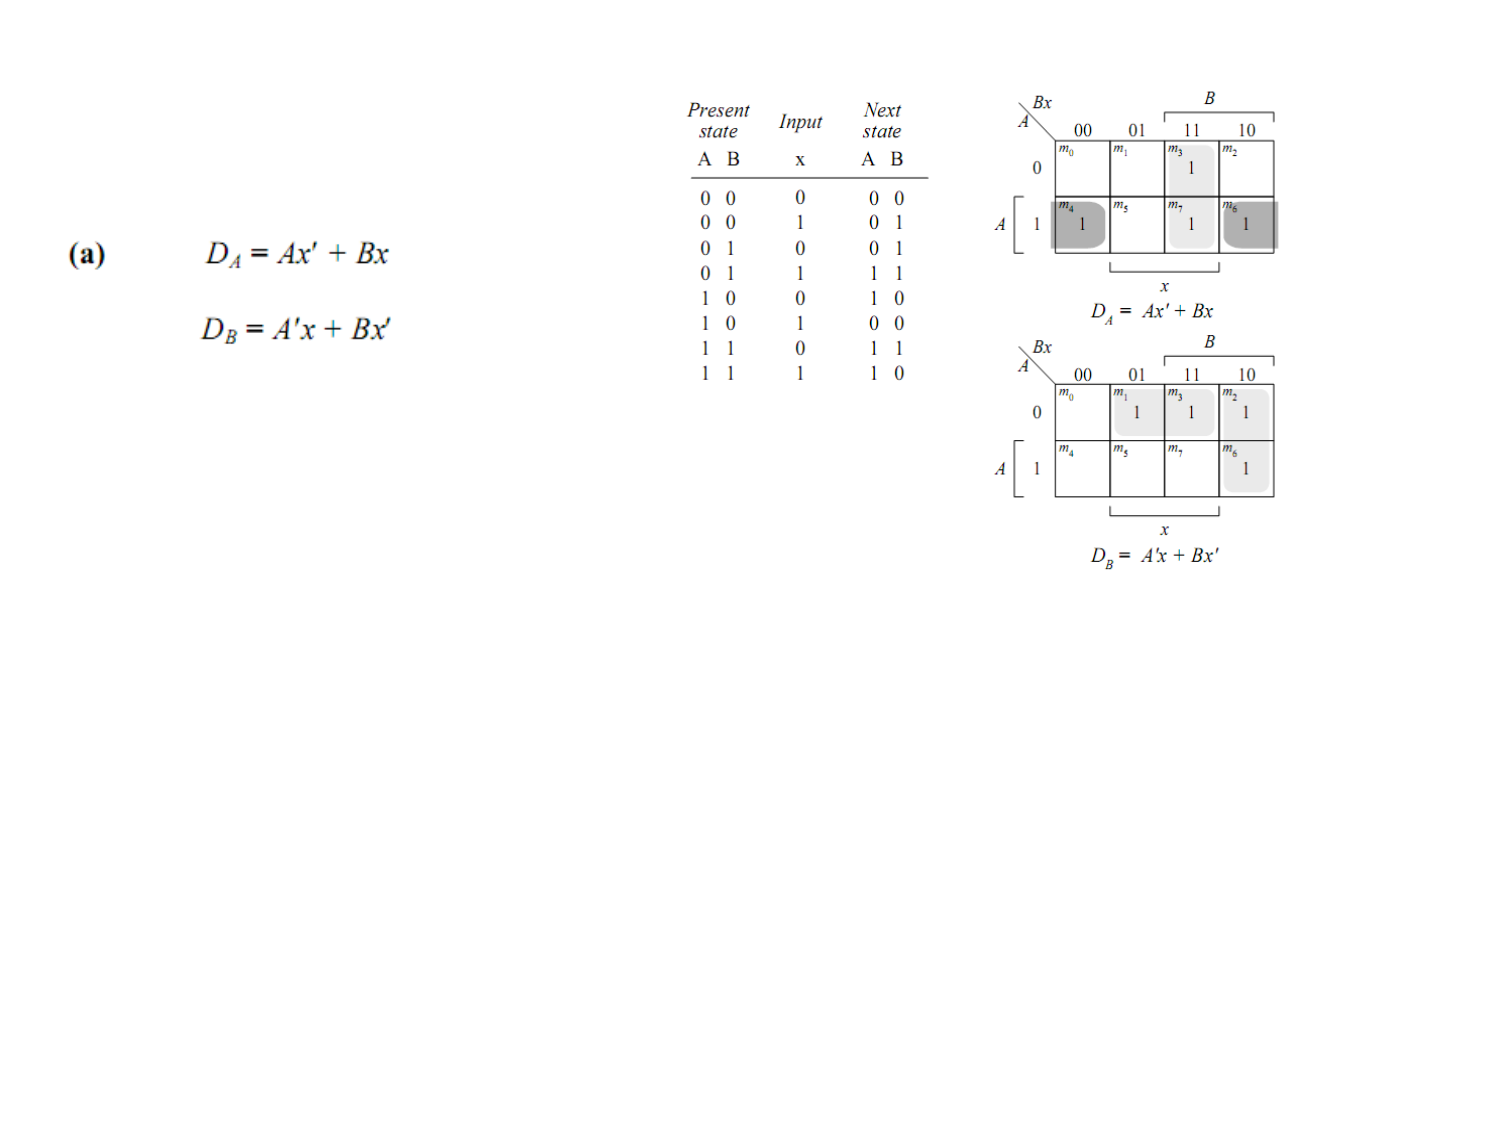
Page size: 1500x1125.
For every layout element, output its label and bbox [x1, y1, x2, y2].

picture [49, 224, 412, 363]
picture [657, 76, 1296, 590]
